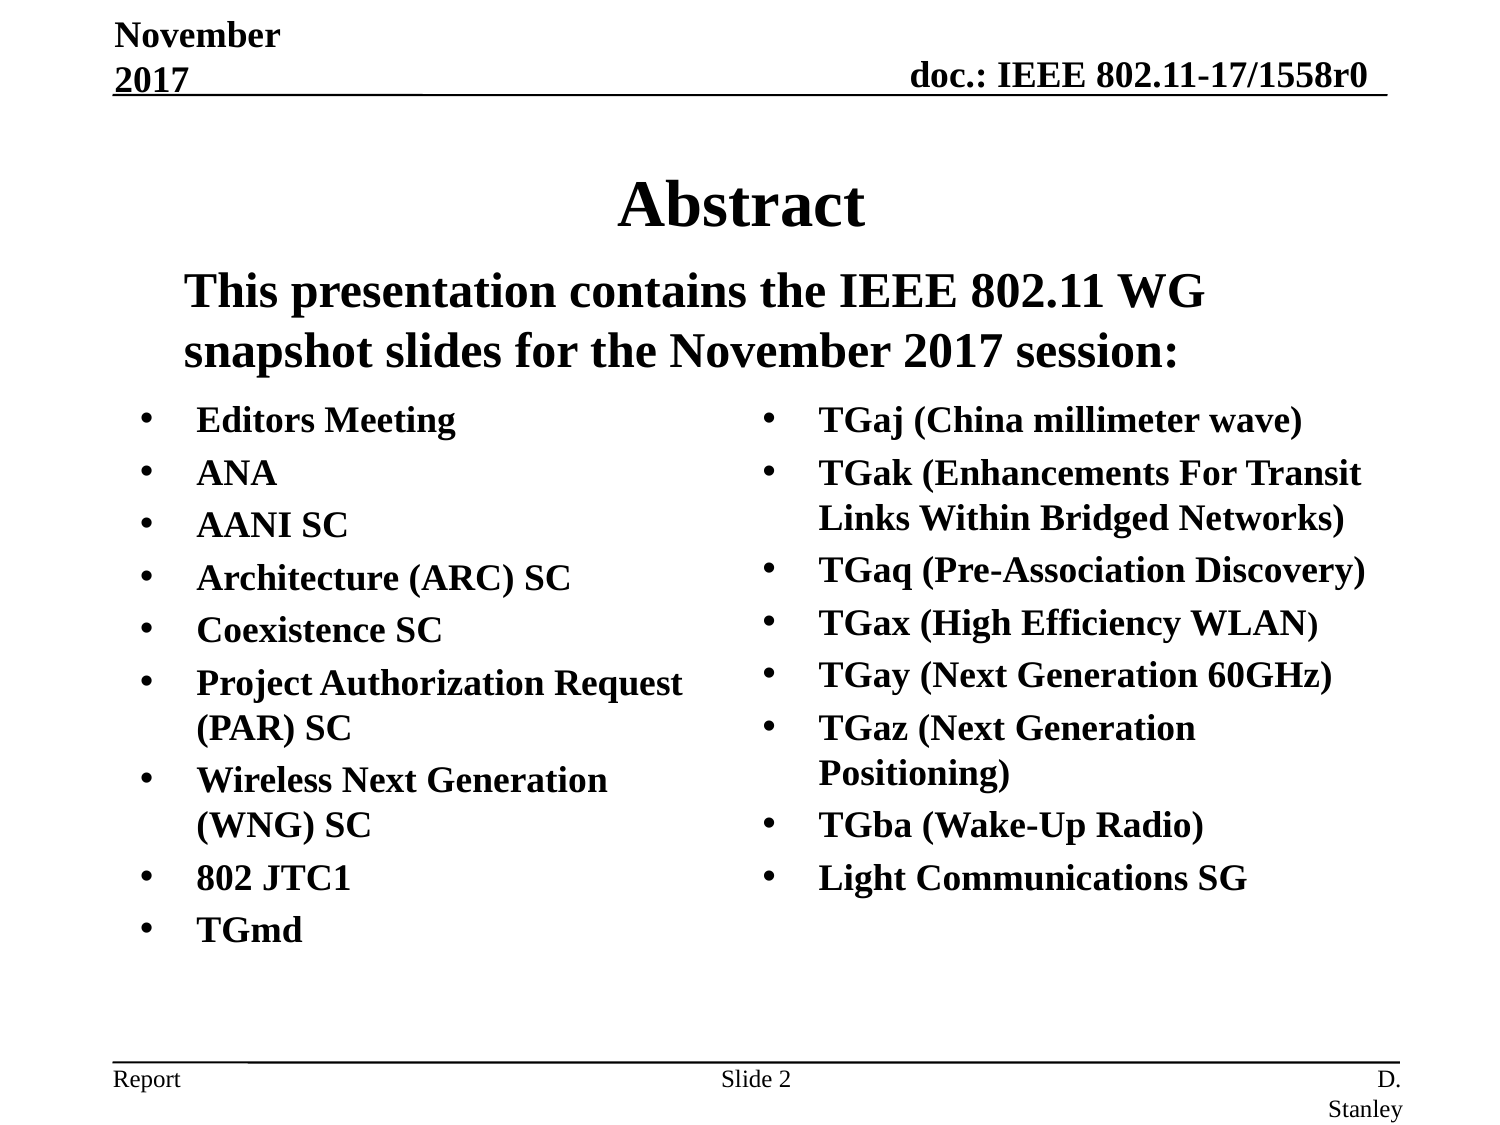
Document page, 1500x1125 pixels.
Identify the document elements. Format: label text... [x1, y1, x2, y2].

title Abstract [112, 112, 1388, 249]
text_box Editors Meeting ANA AANI SC Architecture (ARC) SC Coexistence SC Project Authorization Request (PAR) SC Wireless Next Generation (WNG) SC 802 JTC1 TGmd TGaj (China millimeter wave) TGak (Enhancements For Transit Links Within Bridged Networks) TGaq (Pre-Association Discovery) TGax (High Efficiency WLAN) TGay (Next Generation 60GHz) TGaz (Next Generation Positioning) TGba (Wake-Up Radio) Light Communications SG [124, 387, 1400, 1025]
slide_number Slide 2 [712, 1062, 800, 1093]
list This presentation contains the IEEE 802.11 WG snapshot slides for the November 2017 session: [112, 249, 1388, 388]
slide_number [114, 54, 335, 100]
footer D. Stanley, HP Enterprise [1325, 1062, 1402, 1093]
